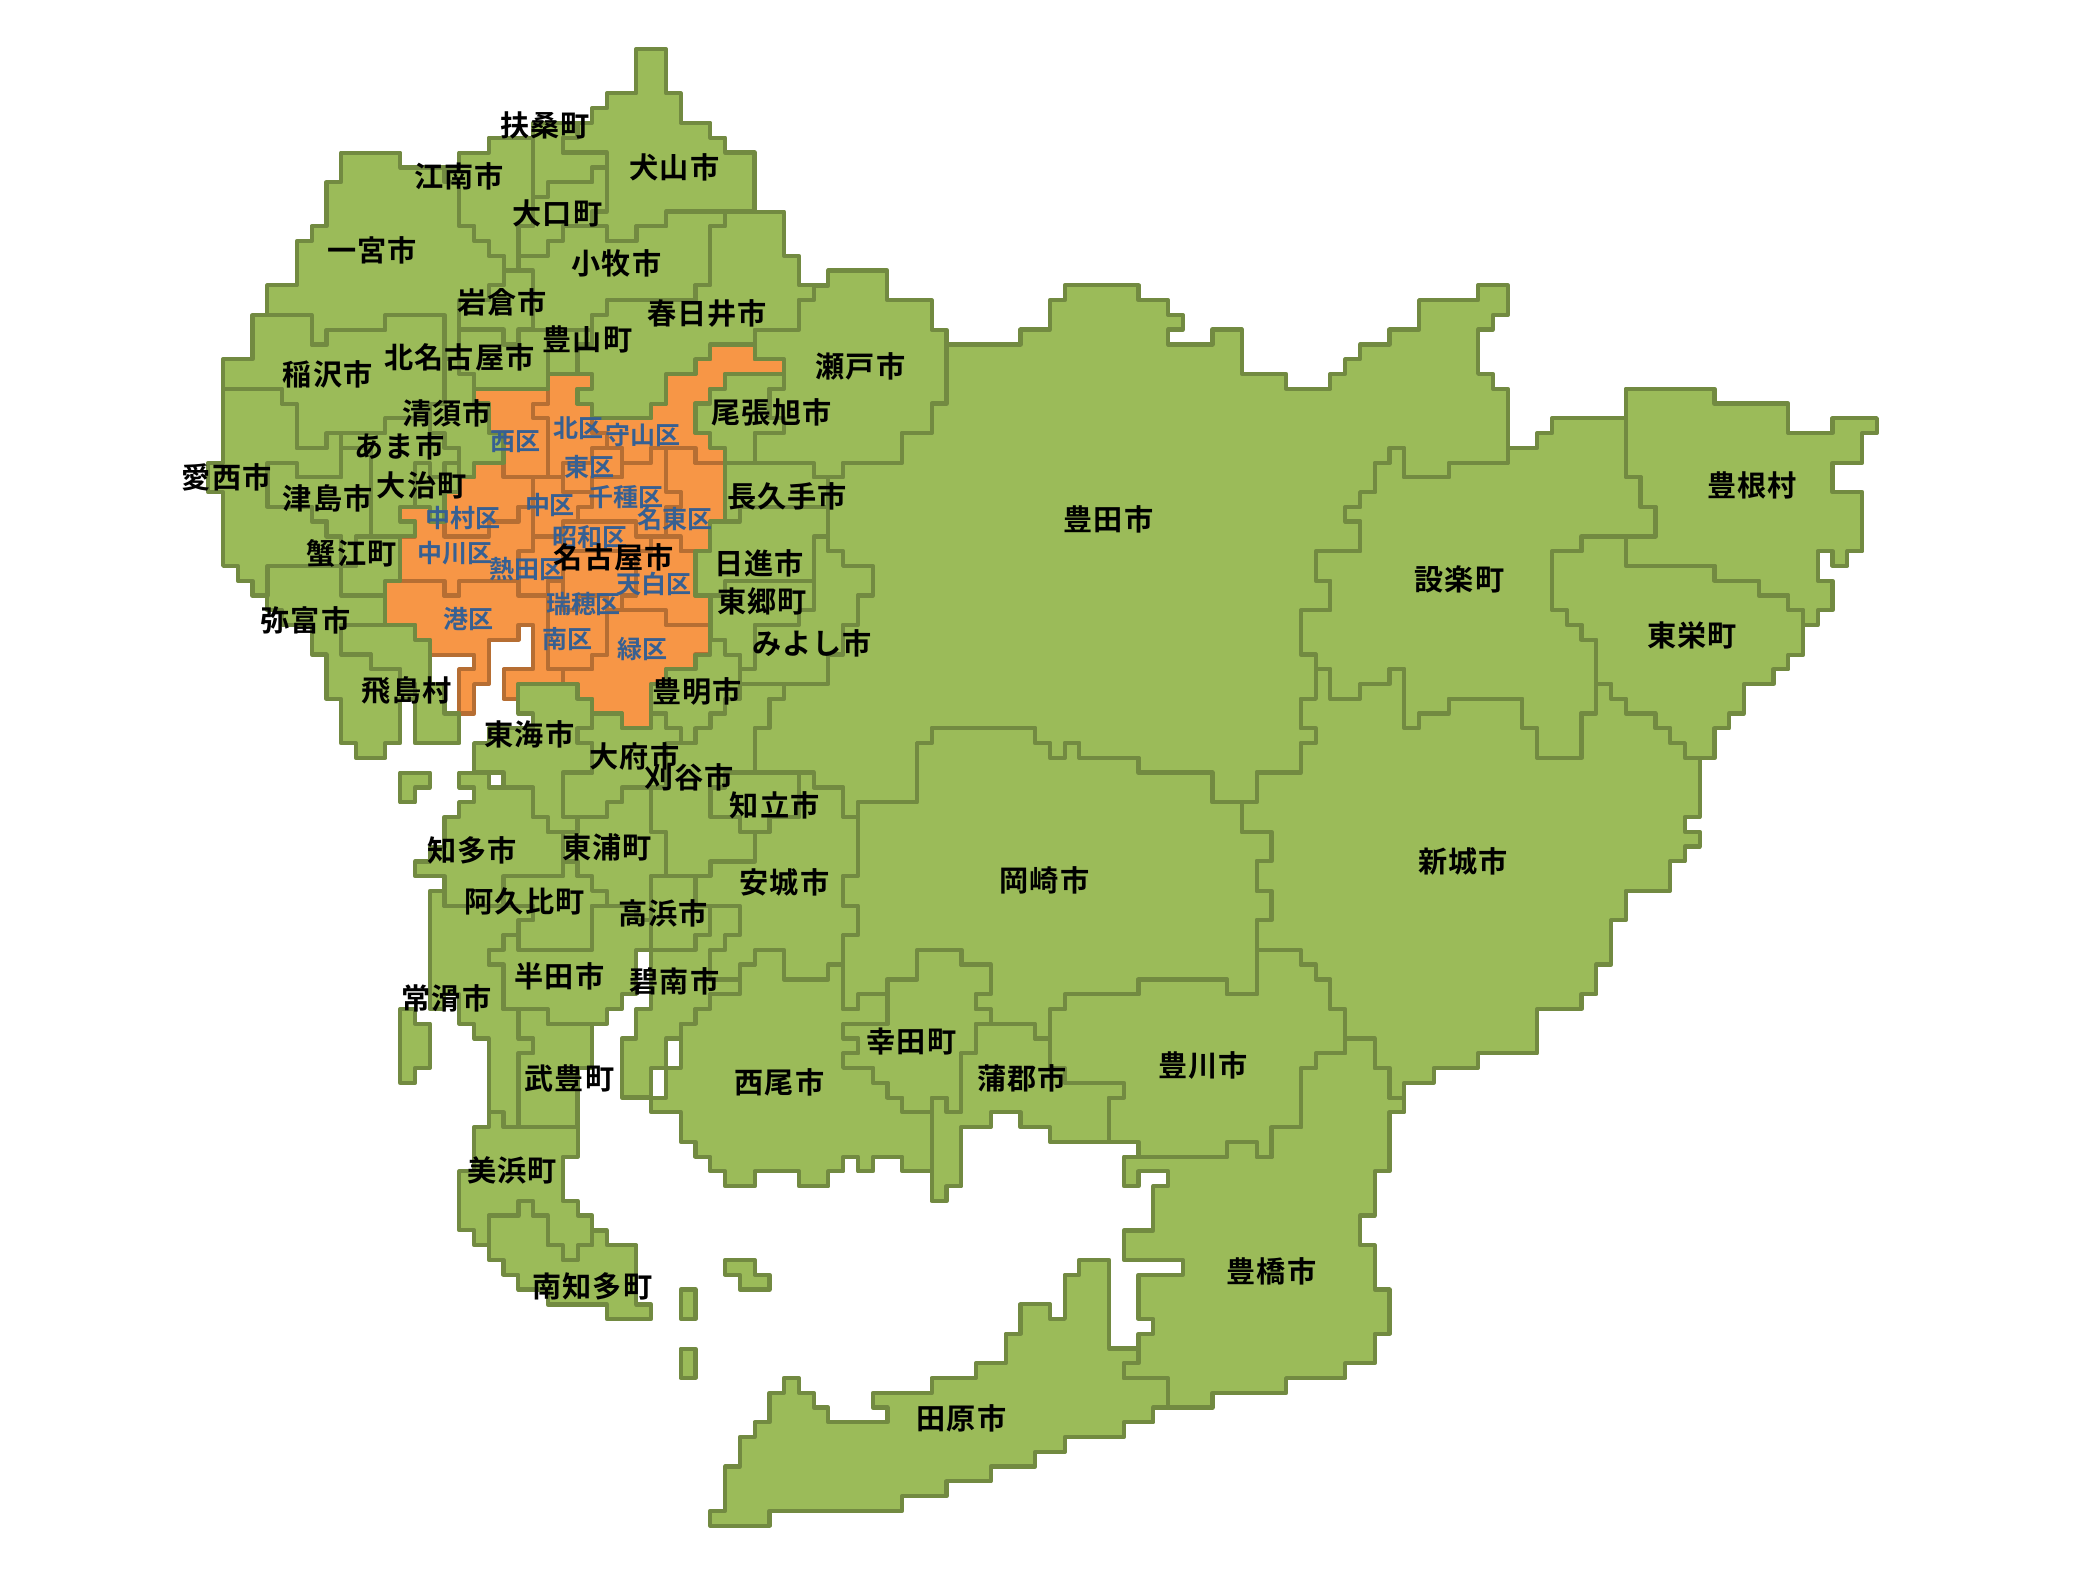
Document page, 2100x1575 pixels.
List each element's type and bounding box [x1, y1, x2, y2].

text_box [208, 48, 1878, 1526]
text_box [165, 99, 1814, 1444]
